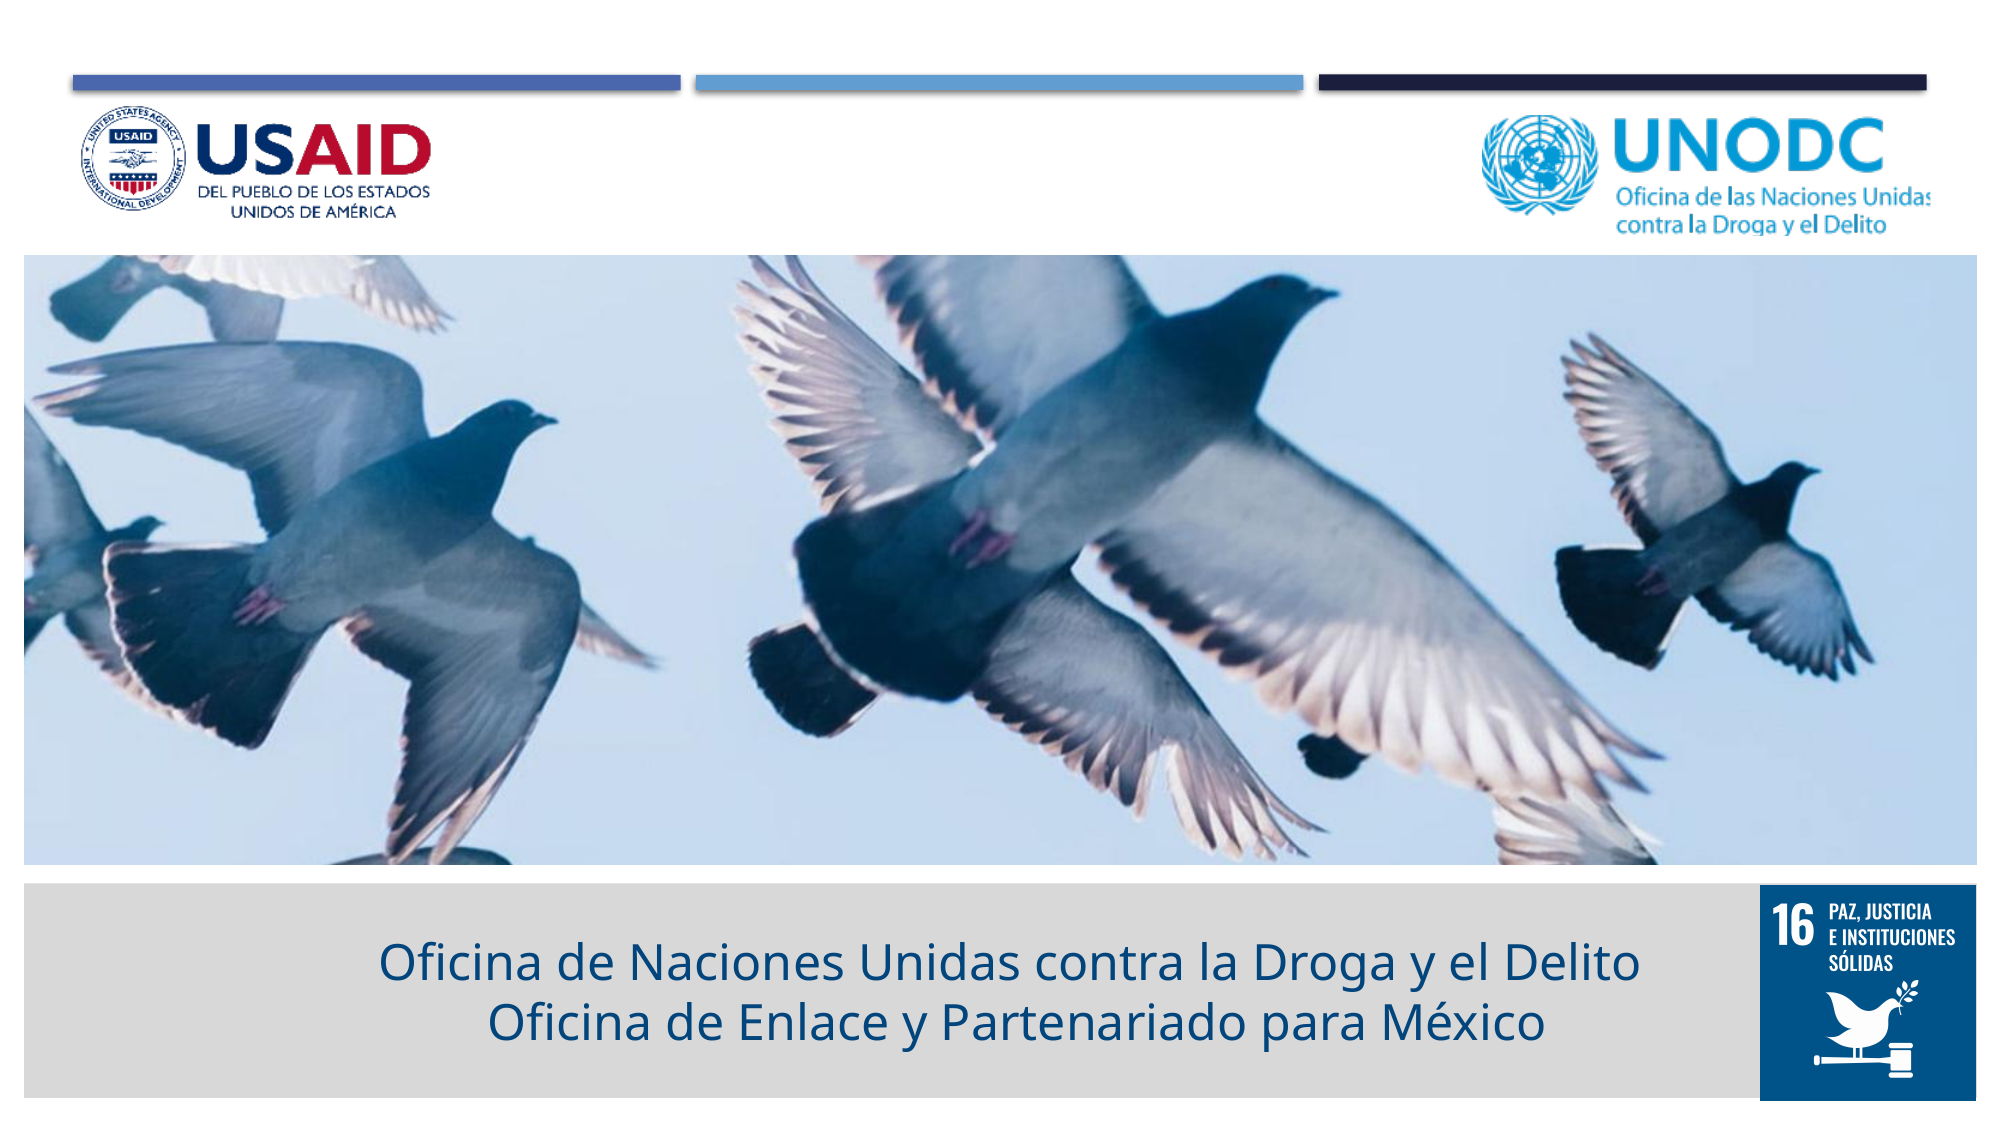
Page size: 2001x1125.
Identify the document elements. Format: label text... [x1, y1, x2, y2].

text_box [24, 883, 1758, 1098]
picture [1759, 884, 1977, 1102]
text_box [52, 1005, 1448, 1059]
picture [1481, 114, 1931, 236]
picture [23, 73, 1978, 865]
text_box Oficina de Naciones Unidas contra la Droga y el Delito Oficina de Enlace y Partenariado para México [305, 922, 1729, 1058]
